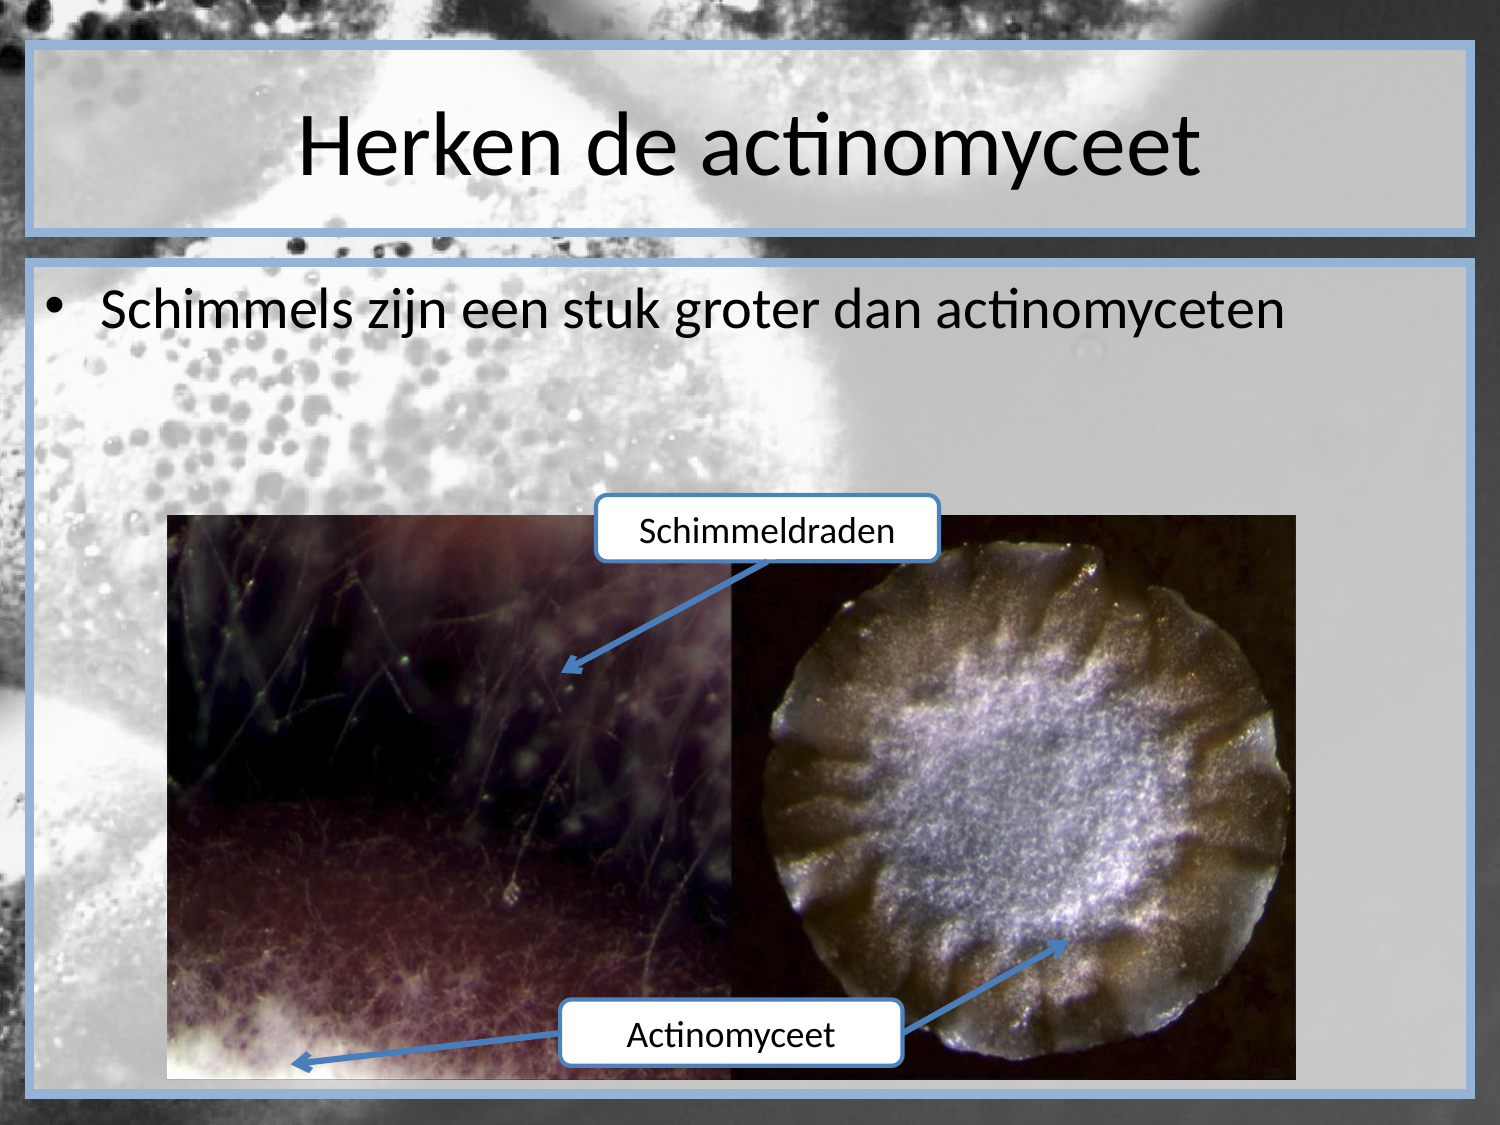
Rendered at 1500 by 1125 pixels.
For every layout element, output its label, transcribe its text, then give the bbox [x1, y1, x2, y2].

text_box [902, 940, 1070, 1034]
text_box Schimmeldraden [593, 492, 942, 513]
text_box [560, 566, 768, 673]
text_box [290, 1032, 562, 1065]
title Herken de actinomyceet [25, 40, 1475, 237]
list Schimmels zijn een stuk groter dan actinomyceten [25, 258, 1475, 1099]
picture [167, 514, 1296, 1080]
